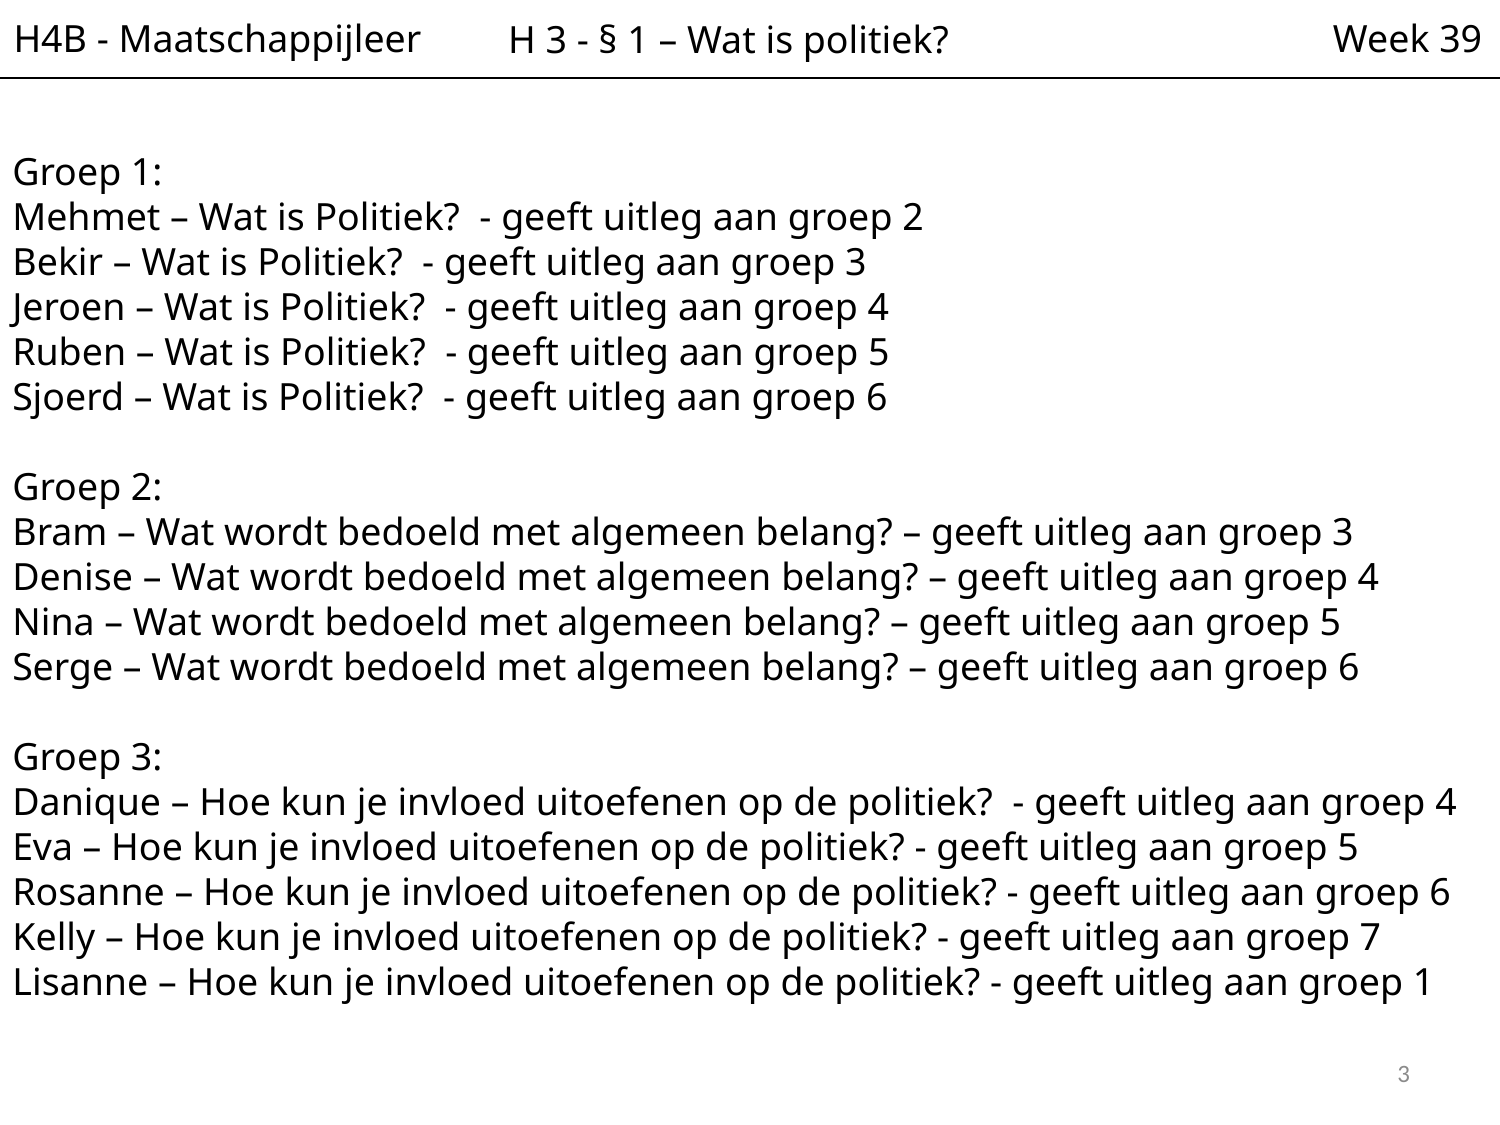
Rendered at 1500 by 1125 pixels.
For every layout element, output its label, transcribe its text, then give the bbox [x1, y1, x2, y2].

slide_number 3 [1074, 1042, 1425, 1103]
text_box Week 39 [1318, 7, 1498, 67]
text_box H 3 - § 1 – Wat is politiek? [493, 8, 965, 68]
text_box Groep 1: Mehmet – Wat is Politiek? - geeft uitleg aan groep 2 Bekir – Wat is Politiek? - geeft uitleg aan groep 3 Jeroen – Wat is Politiek? - geeft uitleg aan groep 4 Ruben – Wat is Politiek? - geeft uitleg aan groep 5 Sjoerd – Wat is Politiek? - geeft uitleg aan groep 6 Groep 2: Bram – Wat wordt bedoeld met algemeen belang? – geeft uitleg aan groep 3 Denise – Wat wordt bedoeld met algemeen belang? – geeft uitleg aan groep 4 Nina – Wat wordt bedoeld met algemeen belang? – geeft uitleg aan groep 5 Serge – Wat wordt bedoeld met algemeen belang? – geeft uitleg aan groep 6 Groep 3: Danique – Hoe kun je invloed uitoefenen op de politiek? - geeft uitleg aan groep 4 Eva – Hoe kun je invloed uitoefenen op de politiek? - geeft uitleg aan groep 5 Rosanne – Hoe kun je invloed uitoefenen op de politiek? - geeft uitleg aan groep 6 Kelly – Hoe kun je invloed uitoefenen op de politiek? - geeft uitleg aan groep 7 Lisanne – Hoe kun je invloed uitoefenen op de politiek? - geeft uitleg aan groep 1 [0, 141, 1474, 1056]
text_box H4B - Maatschappijleer [0, 7, 437, 67]
